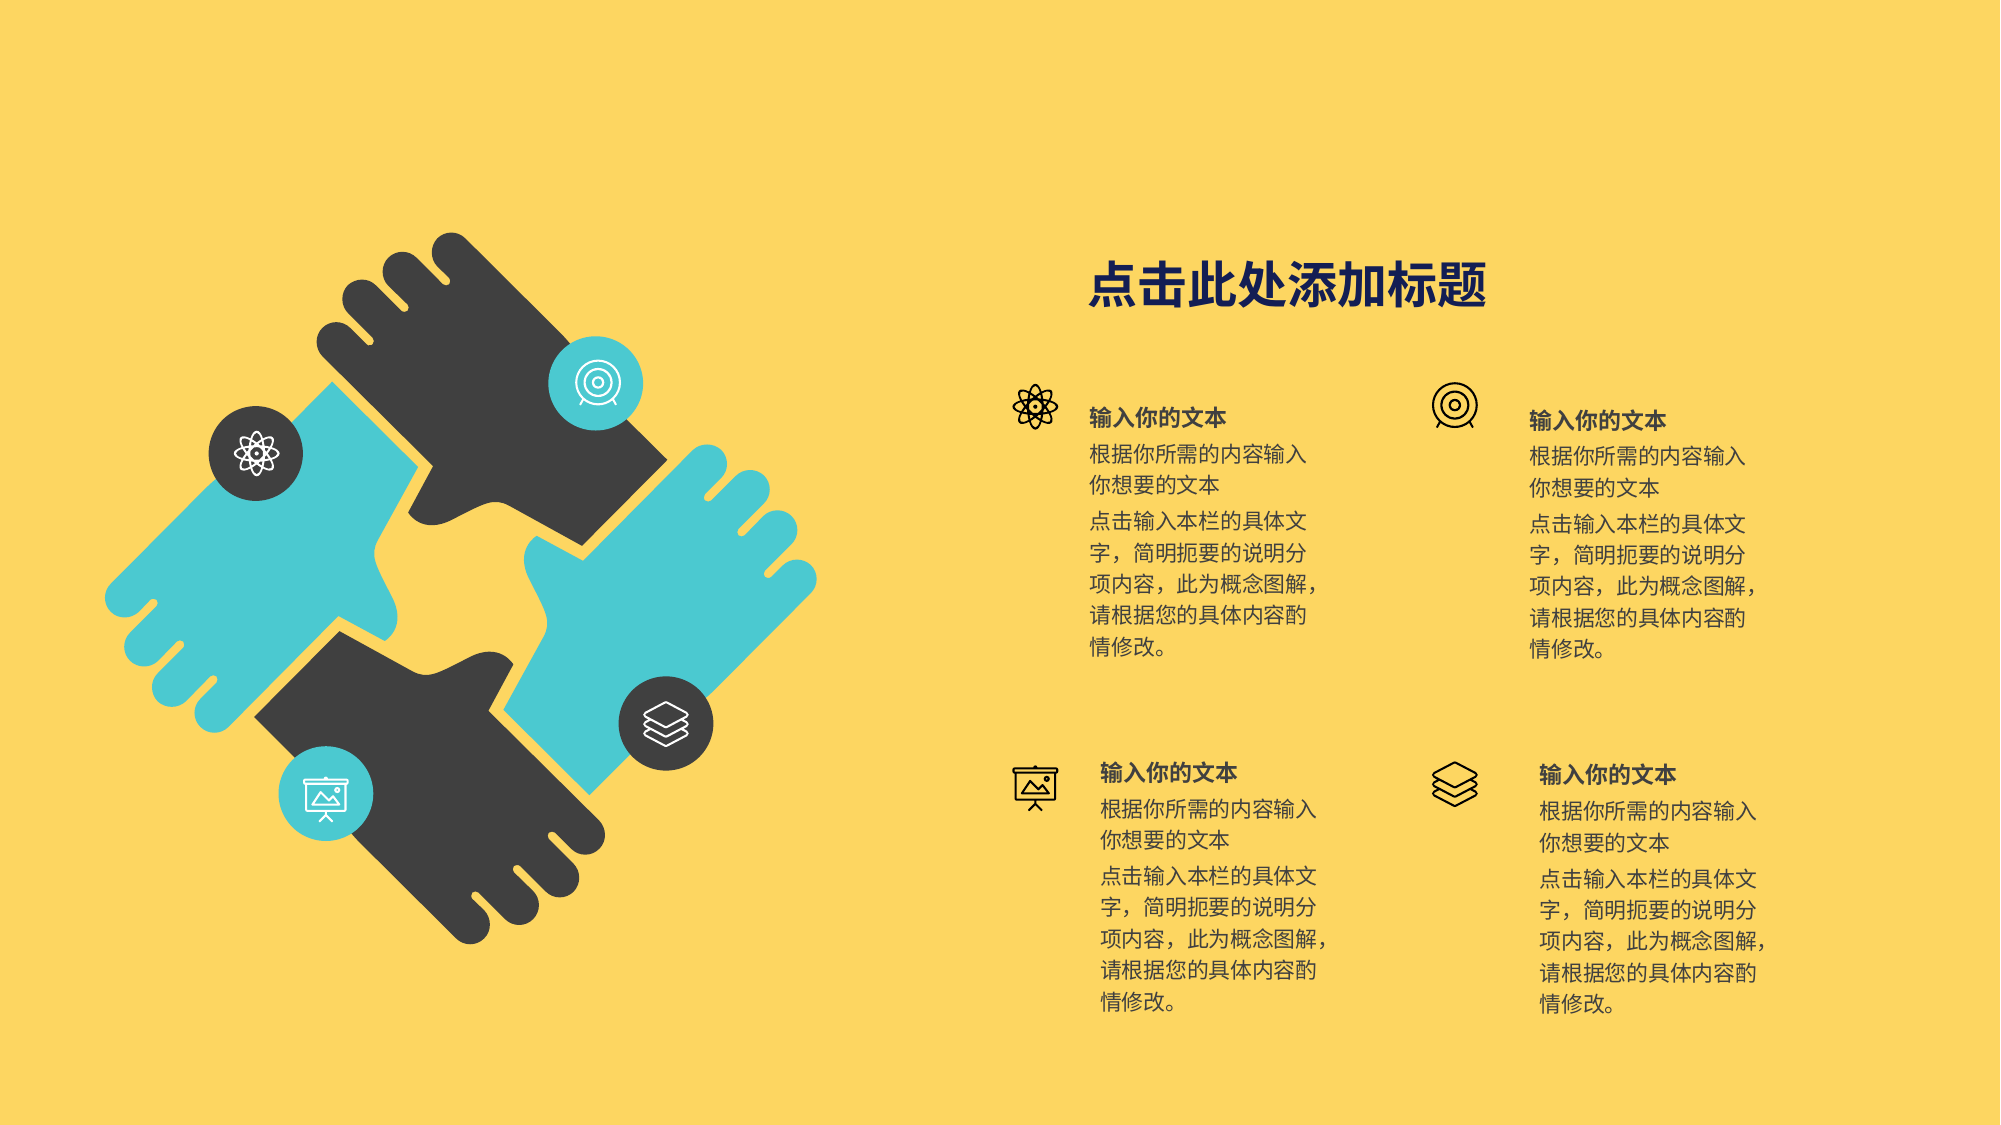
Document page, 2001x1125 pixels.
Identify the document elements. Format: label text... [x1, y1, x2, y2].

text_box 输入你的文本 根据你所需的内容输入你想要的文本 点击输入本栏的具体文字，简明扼要的说明分项内容，此为概念图解，请根据您的具体内容酌情修改。 [1072, 389, 1331, 669]
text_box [104, 232, 817, 945]
text_box [1012, 765, 1059, 812]
text_box [0, 0, 2000, 1125]
text_box 输入你的文本 根据你所需的内容输入你想要的文本 点击输入本栏的具体文字，简明扼要的说明分项内容，此为概念图解，请根据您的具体内容酌情修改。 [1521, 746, 1781, 1026]
text_box 输入你的文本 根据你所需的内容输入你想要的文本 点击输入本栏的具体文字，简明扼要的说明分项内容，此为概念图解，请根据您的具体内容酌情修改。 [1082, 743, 1342, 1024]
text_box 输入你的文本 根据你所需的内容输入你想要的文本 点击输入本栏的具体文字，简明扼要的说明分项内容，此为概念图解，请根据您的具体内容酌情修改。 [1511, 391, 1771, 672]
text_box [1012, 383, 1059, 430]
text_box [1431, 761, 1478, 808]
text_box 点击此处添加标题 [1072, 239, 1522, 321]
text_box [1431, 382, 1478, 429]
